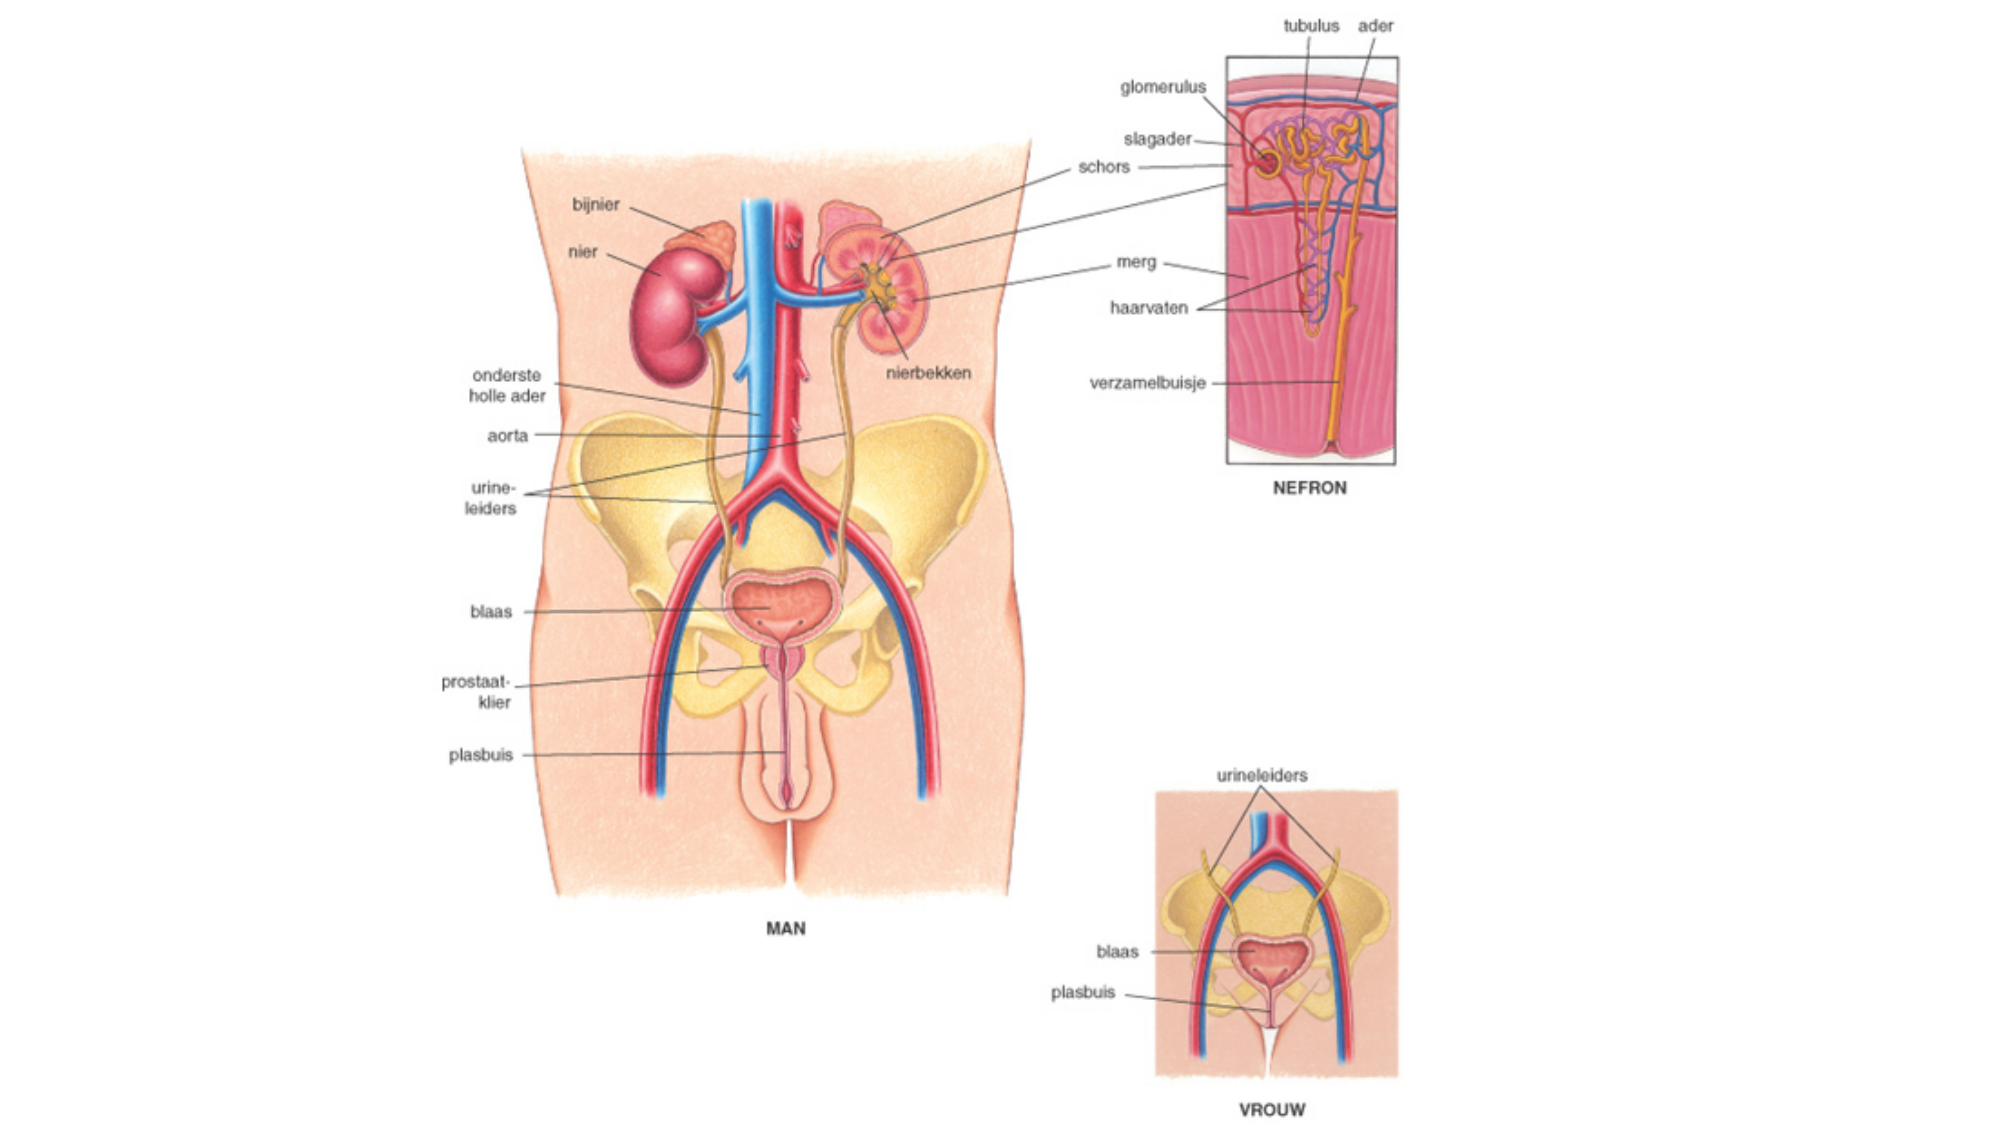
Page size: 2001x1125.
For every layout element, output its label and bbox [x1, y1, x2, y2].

list [432, 12, 1417, 1125]
